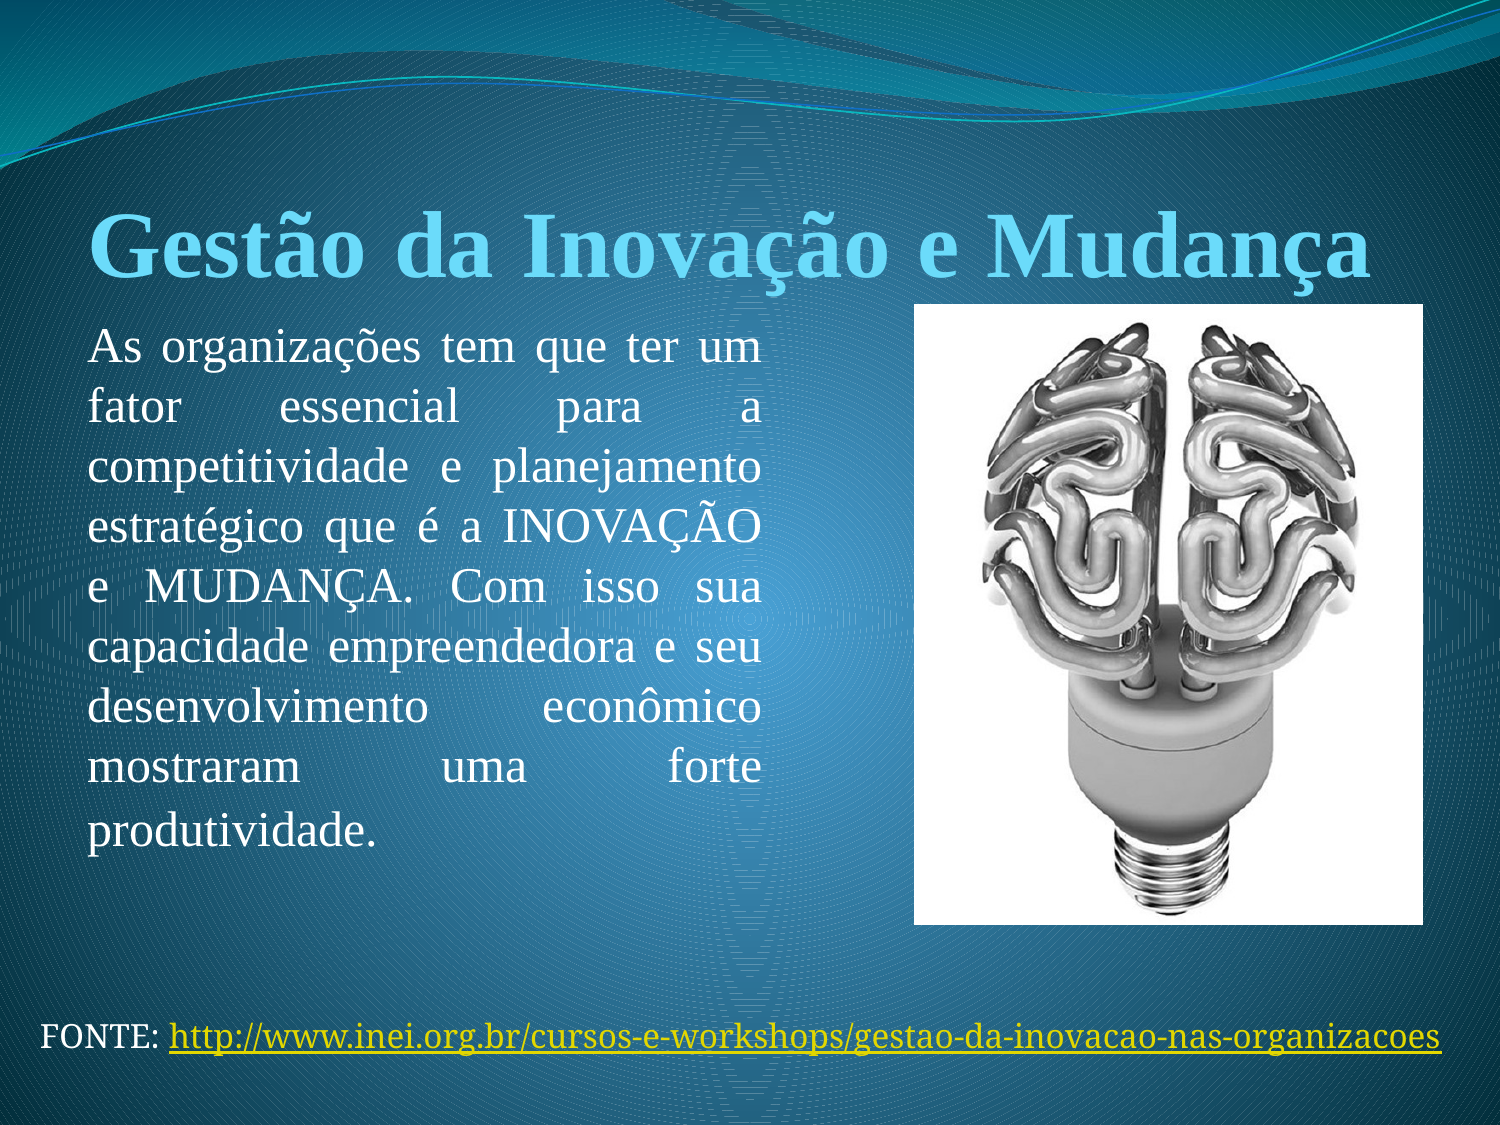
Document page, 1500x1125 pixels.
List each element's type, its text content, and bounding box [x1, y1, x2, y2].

text_box FONTE: http://www.inei.org.br/cursos-e-workshops/gestao-da-inovacao-nas-organizacoes [0, 1007, 1483, 1068]
subtitle As organizações tem que ter um fator essencial para a competitividade e planejamento estratégico que é a INOVAÇÃO e MUDANÇA. Com isso sua capacidade empreendedora e seu desenvolvimento econômico mostraram uma forte produtividade. [87, 304, 774, 973]
title Gestão da Inovação e Mudança [87, 82, 1376, 411]
picture [913, 304, 1424, 925]
